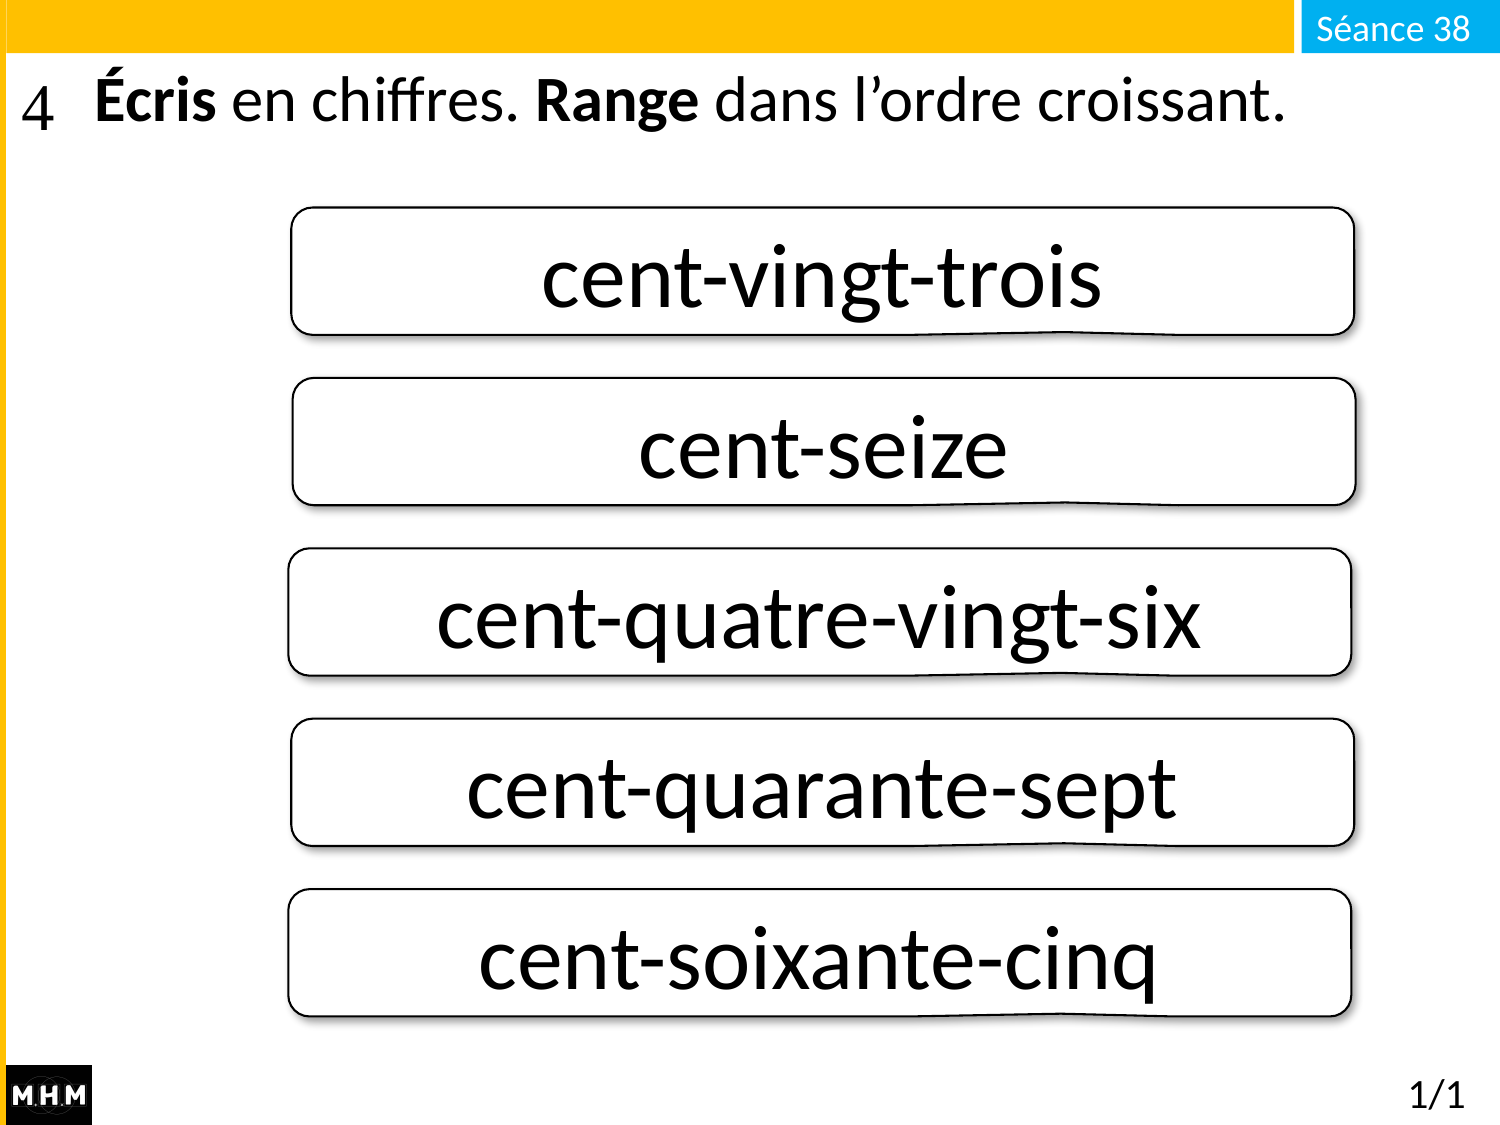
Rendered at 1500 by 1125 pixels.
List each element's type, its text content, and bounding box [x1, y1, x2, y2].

text_box cent-vingt-trois [290, 206, 1356, 336]
text_box cent-quatre-vingt-six [287, 547, 1353, 677]
list 1/1 [1373, 1064, 1500, 1125]
text_box cent-seize [291, 376, 1357, 507]
text_box cent-quarante-sept [290, 717, 1356, 848]
text_box cent-soixante-cinq [287, 888, 1353, 1018]
title Écris en chiffres. Range dans l’ordre croissant. [79, 51, 1374, 151]
picture [6, 1065, 92, 1125]
